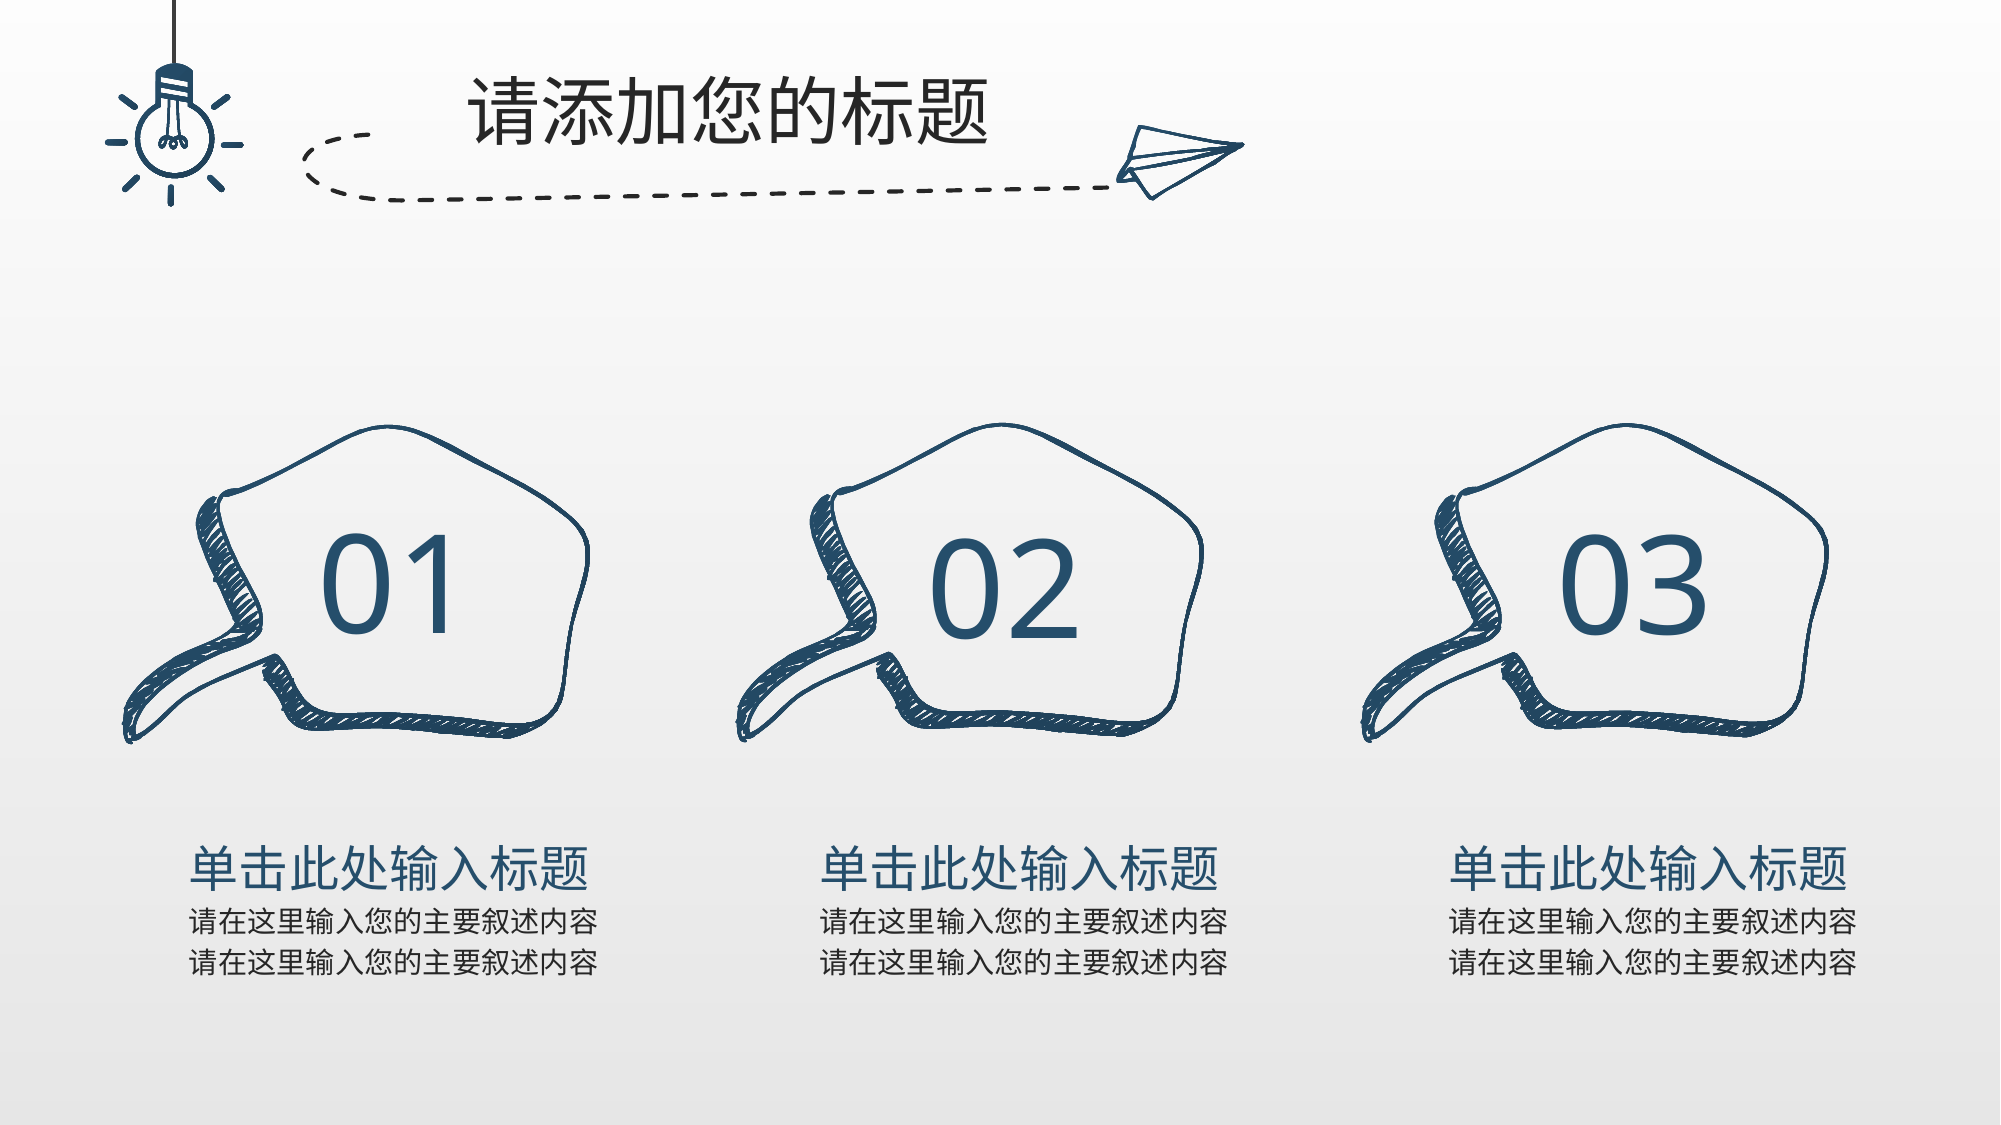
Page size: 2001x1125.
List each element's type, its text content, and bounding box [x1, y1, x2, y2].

text_box 单击此处输入标题 请在这里输入您的主要叙述内容 请在这里输入您的主要叙述内容 [1433, 829, 1875, 987]
text_box [302, 133, 1116, 202]
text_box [735, 422, 1245, 743]
text_box 单击此处输入标题 请在这里输入您的主要叙述内容 请在这里输入您的主要叙述内容 [173, 829, 615, 987]
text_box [104, 0, 244, 207]
text_box 单击此处输入标题 请在这里输入您的主要叙述内容 请在这里输入您的主要叙述内容 [804, 829, 1245, 987]
text_box 请添加您的标题 [332, 57, 1123, 162]
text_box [121, 424, 636, 745]
text_box [1116, 125, 1245, 201]
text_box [1360, 423, 1875, 743]
